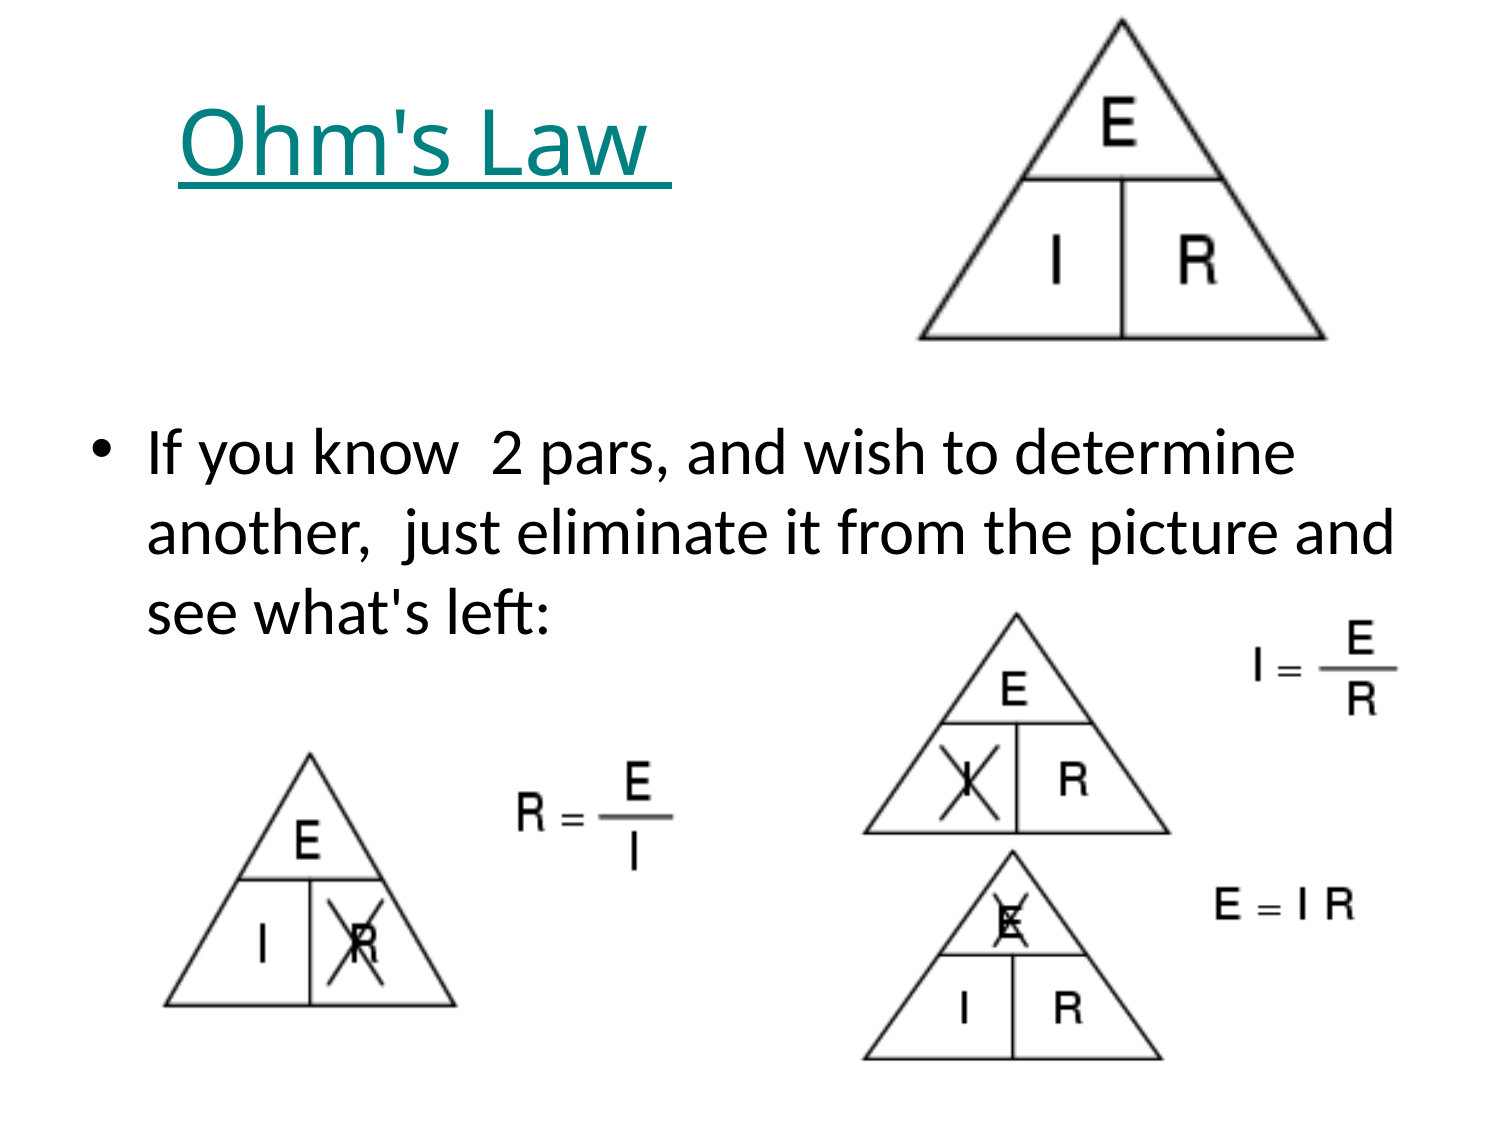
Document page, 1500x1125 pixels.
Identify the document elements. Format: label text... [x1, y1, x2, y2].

title Ohm's Law [75, 45, 775, 233]
picture [899, 0, 1346, 363]
list If you know 2 pars, and wish to determine another, just eliminate it from the picture and see what's left: [75, 399, 1425, 1005]
picture [849, 599, 1413, 1076]
picture [149, 737, 688, 1026]
